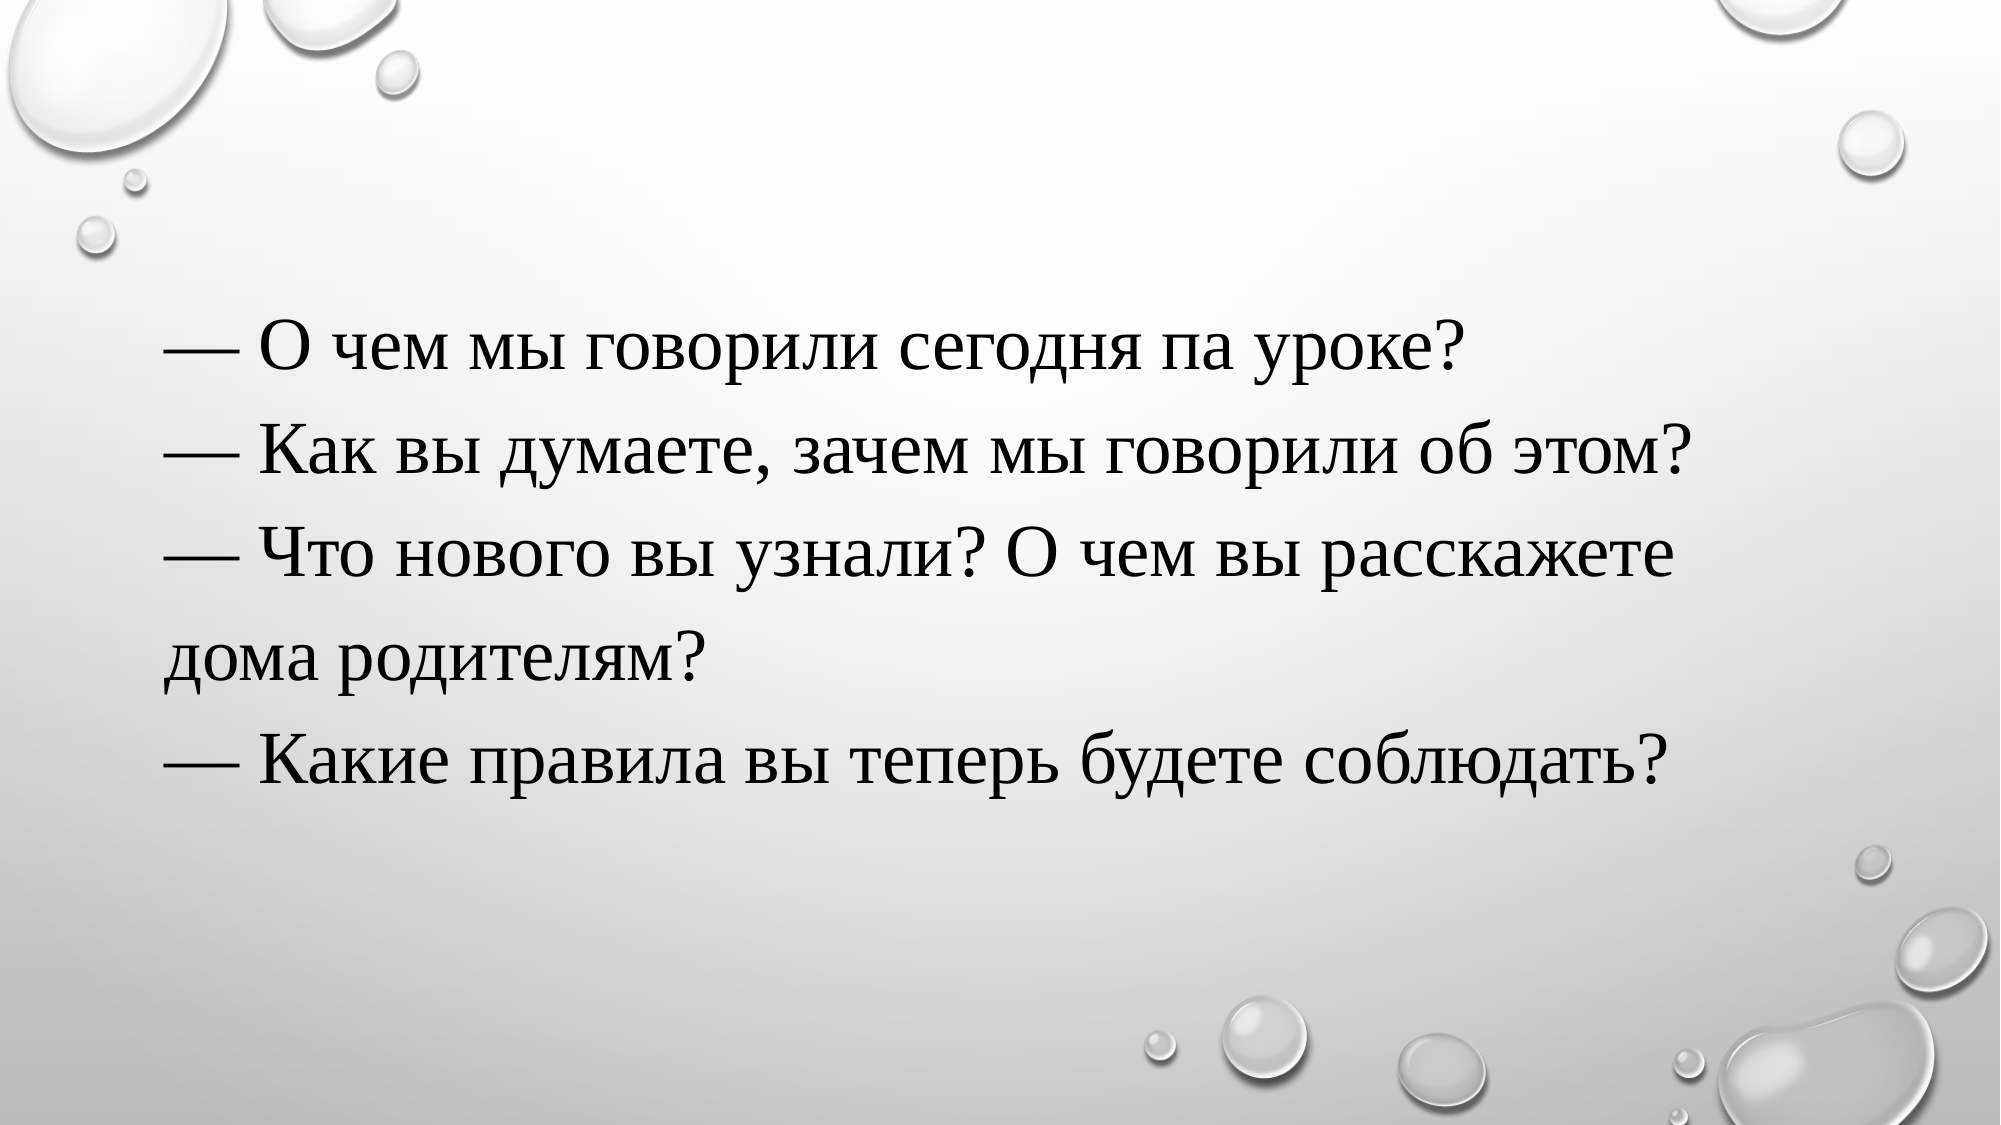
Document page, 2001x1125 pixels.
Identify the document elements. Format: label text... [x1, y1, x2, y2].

picture [0, 0, 2000, 1125]
title — О чем мы говорили сегодня па уроке? — Как вы думаете, зачем мы говорили об этом? — Что нового вы узнали? О чем вы расскажете дома родителям? — Какие правила вы теперь будете соблюдать? [149, 101, 1851, 1059]
